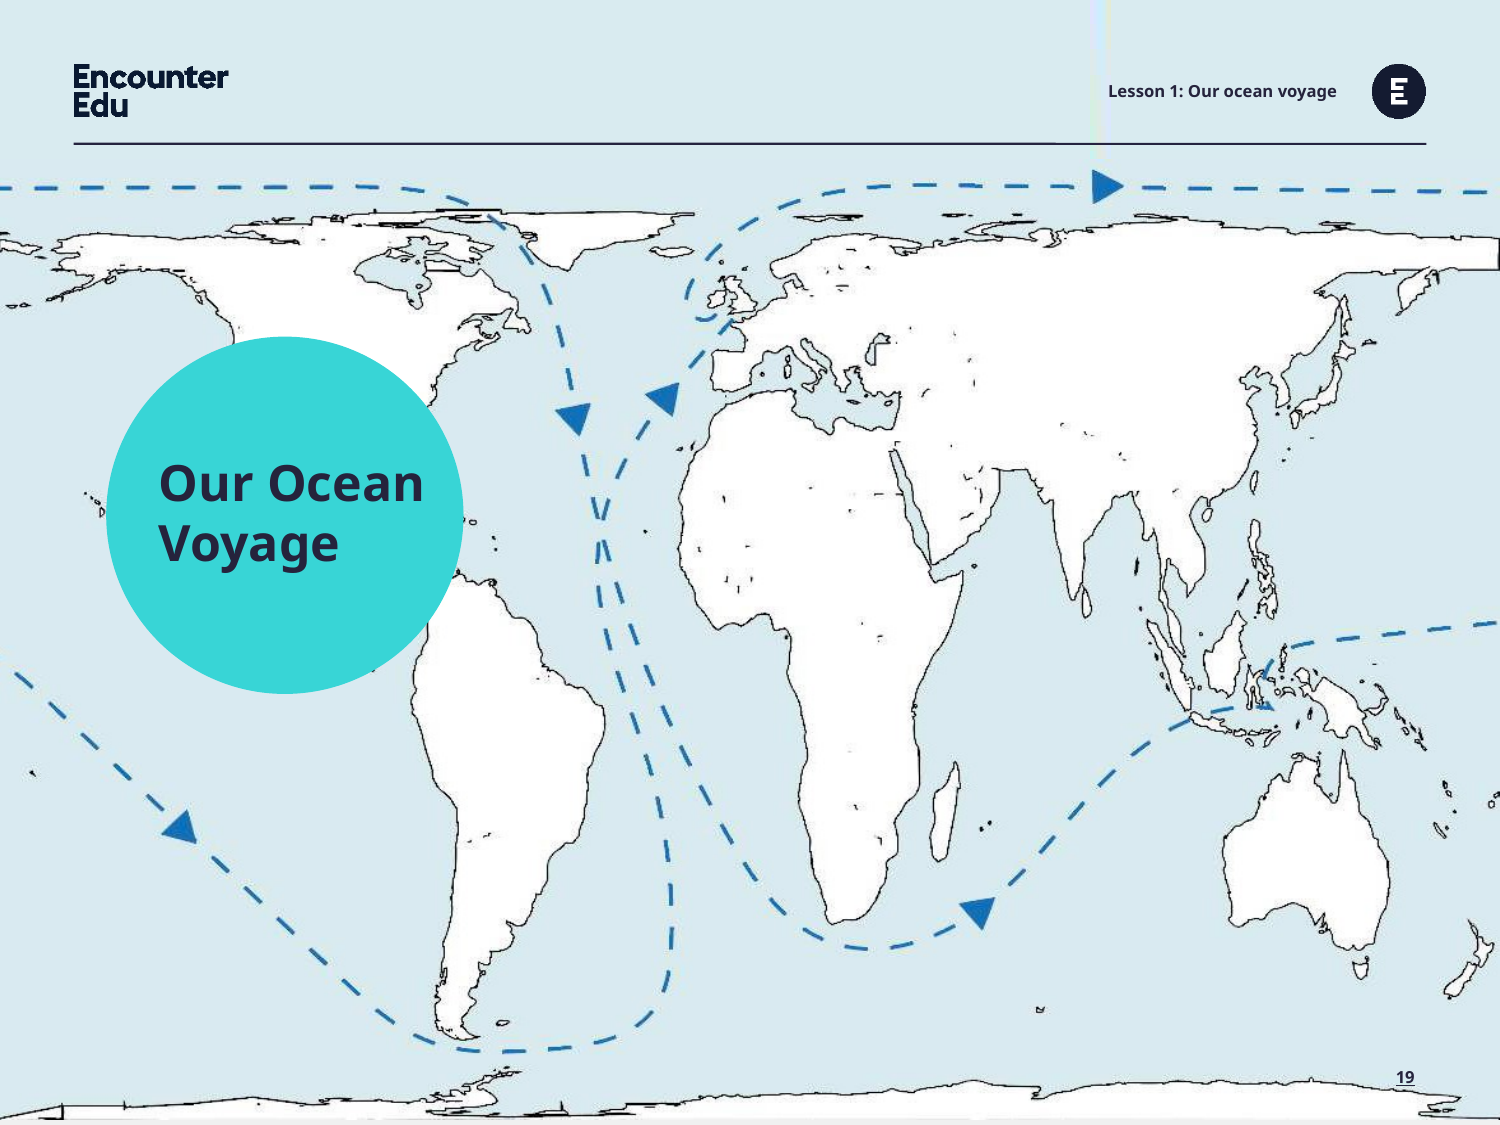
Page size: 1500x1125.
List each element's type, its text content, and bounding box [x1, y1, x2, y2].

picture [1369, 62, 1428, 120]
text_box [0, 0, 1500, 159]
text_box 19 [1384, 1063, 1427, 1091]
text_box Lesson 1: Our ocean voyage [686, 73, 1353, 109]
picture [70, 62, 233, 119]
text_box Our Ocean Voyage [151, 443, 955, 579]
text_box [106, 336, 452, 694]
text_box [0, 159, 1500, 1120]
